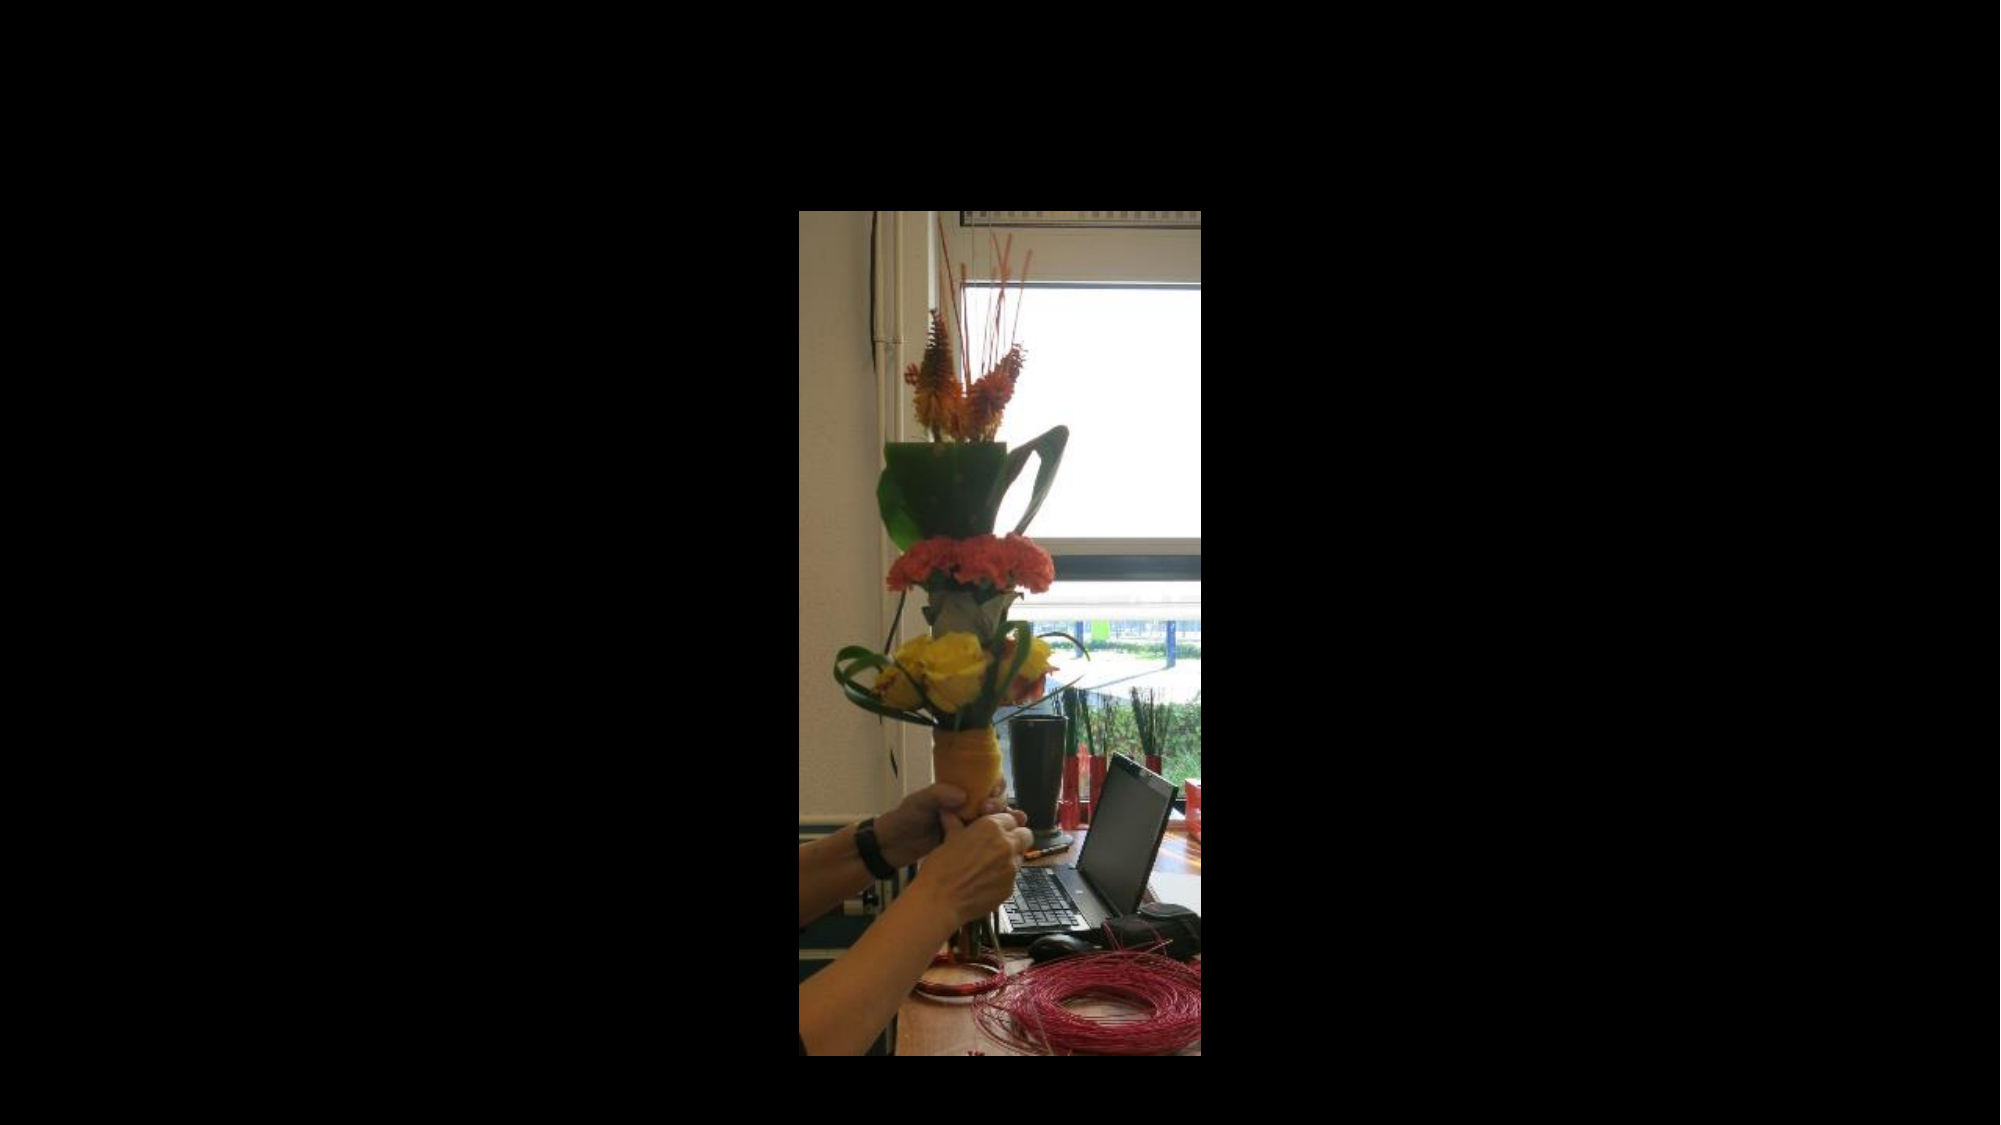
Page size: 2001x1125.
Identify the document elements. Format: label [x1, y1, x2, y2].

picture [799, 211, 1201, 1056]
